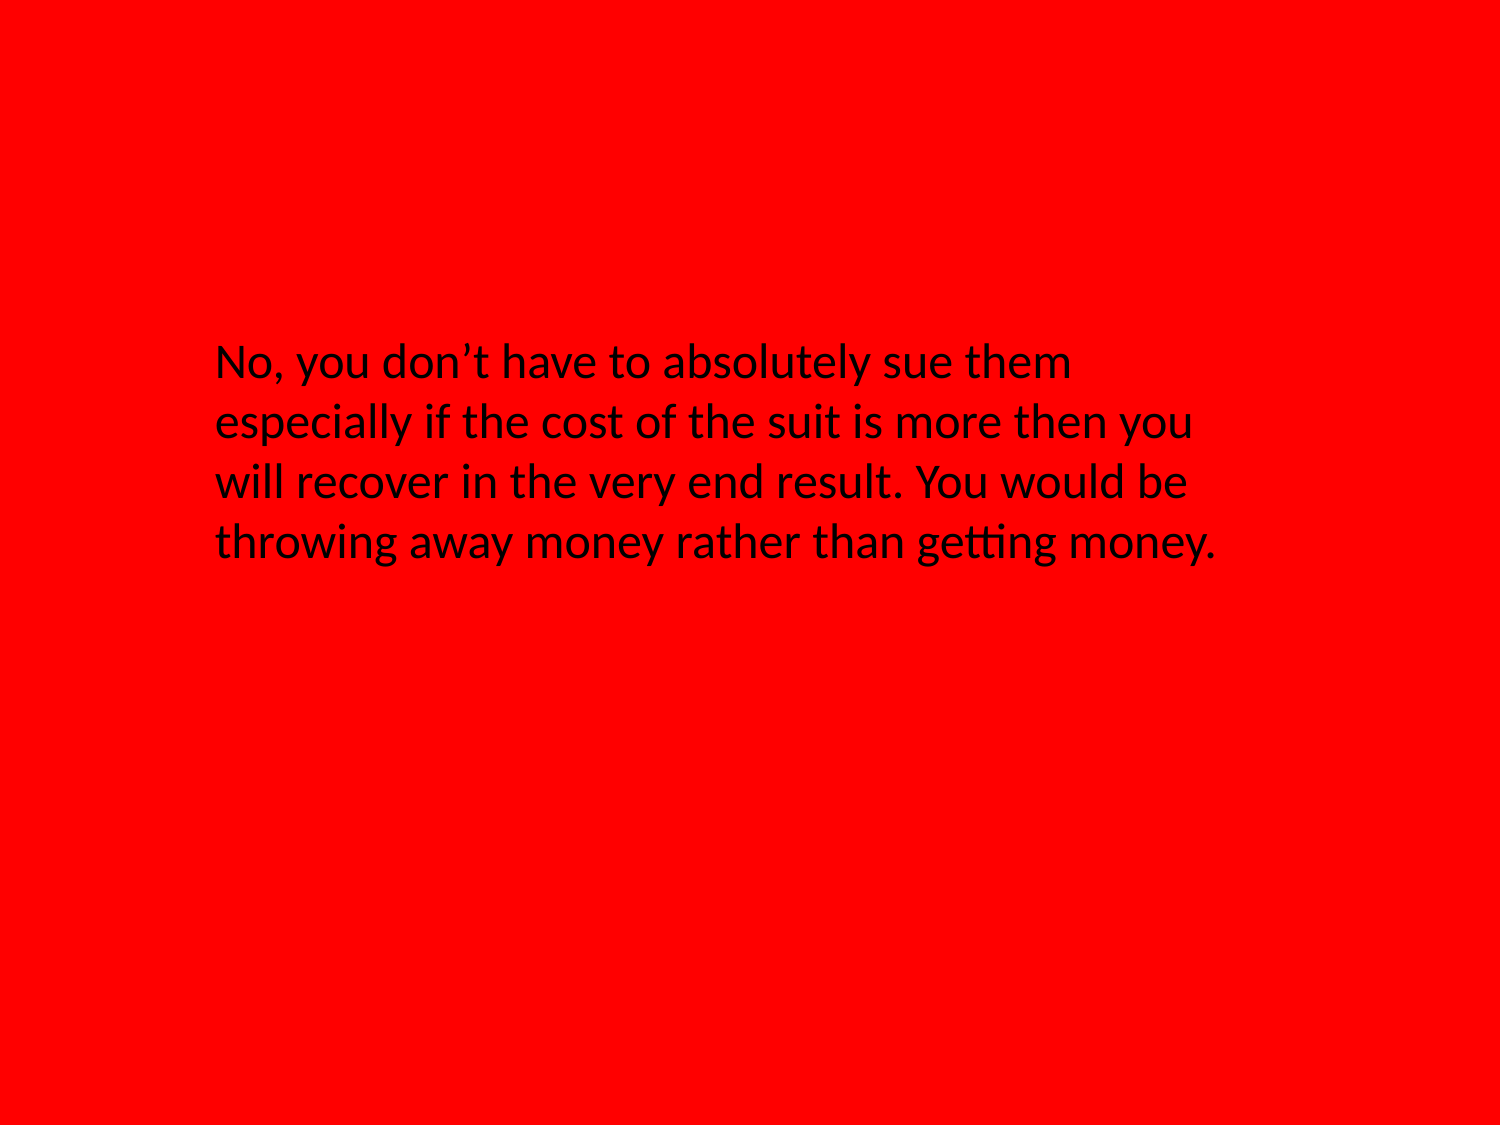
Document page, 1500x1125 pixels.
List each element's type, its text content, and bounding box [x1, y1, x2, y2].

text_box No, you don’t have to absolutely sue them especially if the cost of the suit is more then you will recover in the very end result. You would be throwing away money rather than getting money. [200, 321, 1275, 576]
